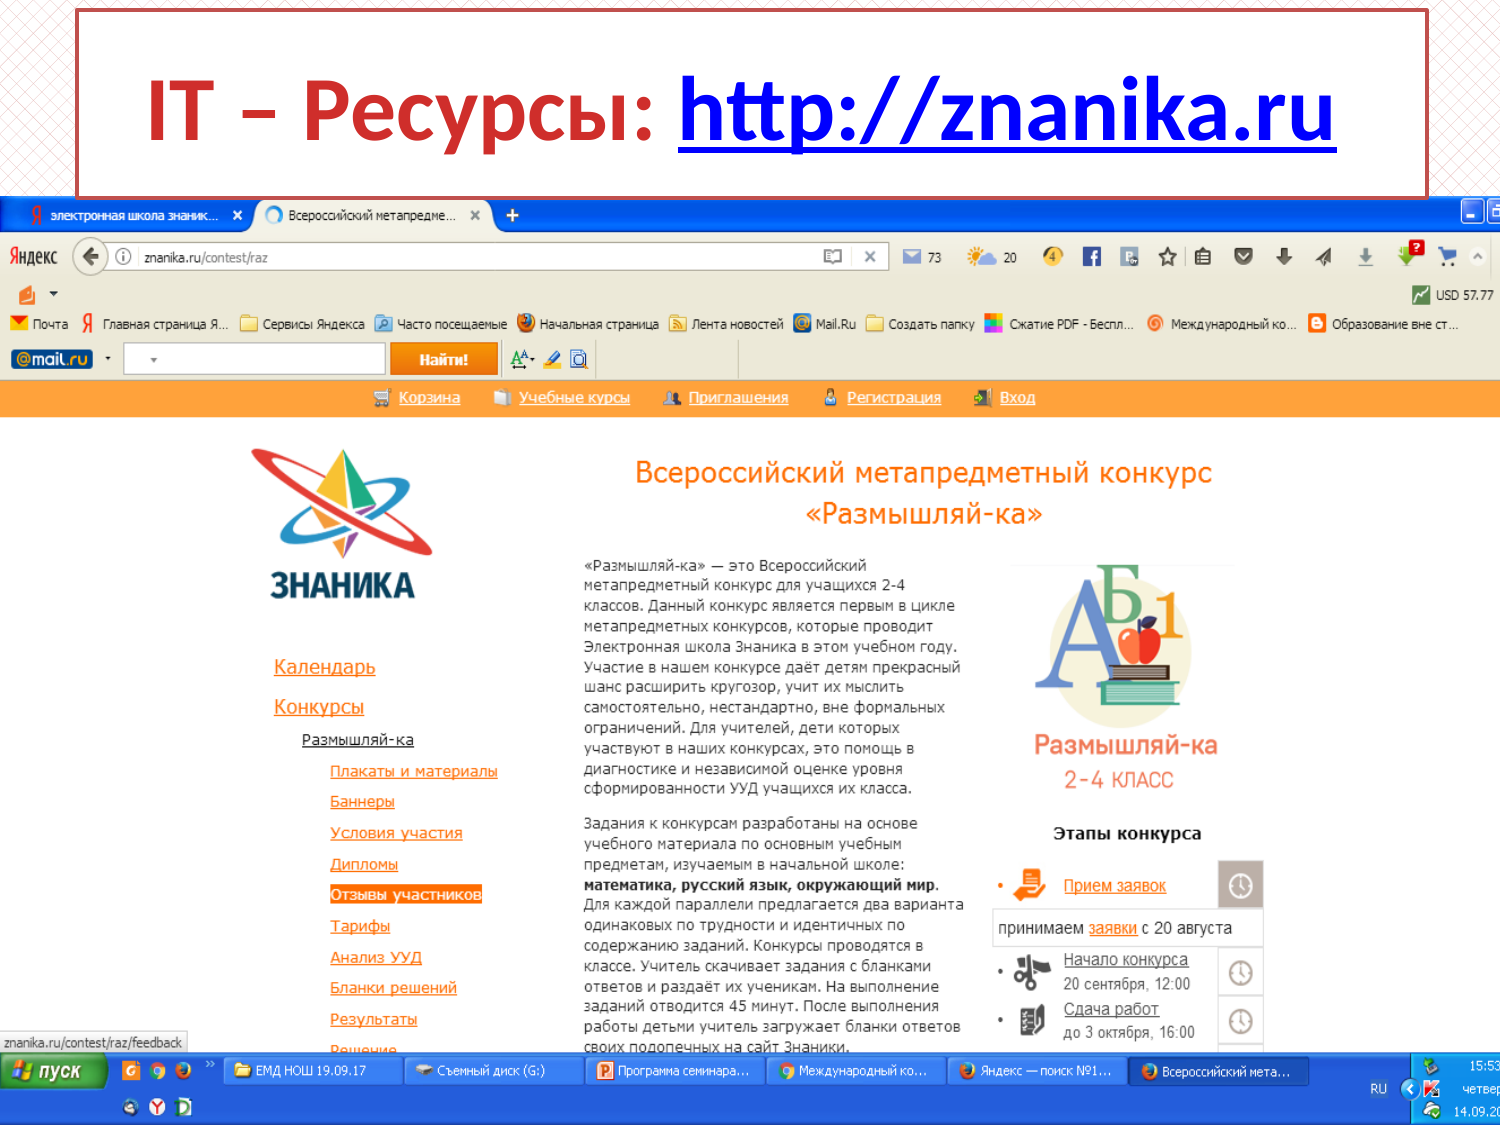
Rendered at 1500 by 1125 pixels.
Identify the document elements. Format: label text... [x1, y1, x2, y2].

picture [0, 195, 1500, 1125]
title IT – Ресурсы: http://znanika.ru [75, 8, 1429, 194]
